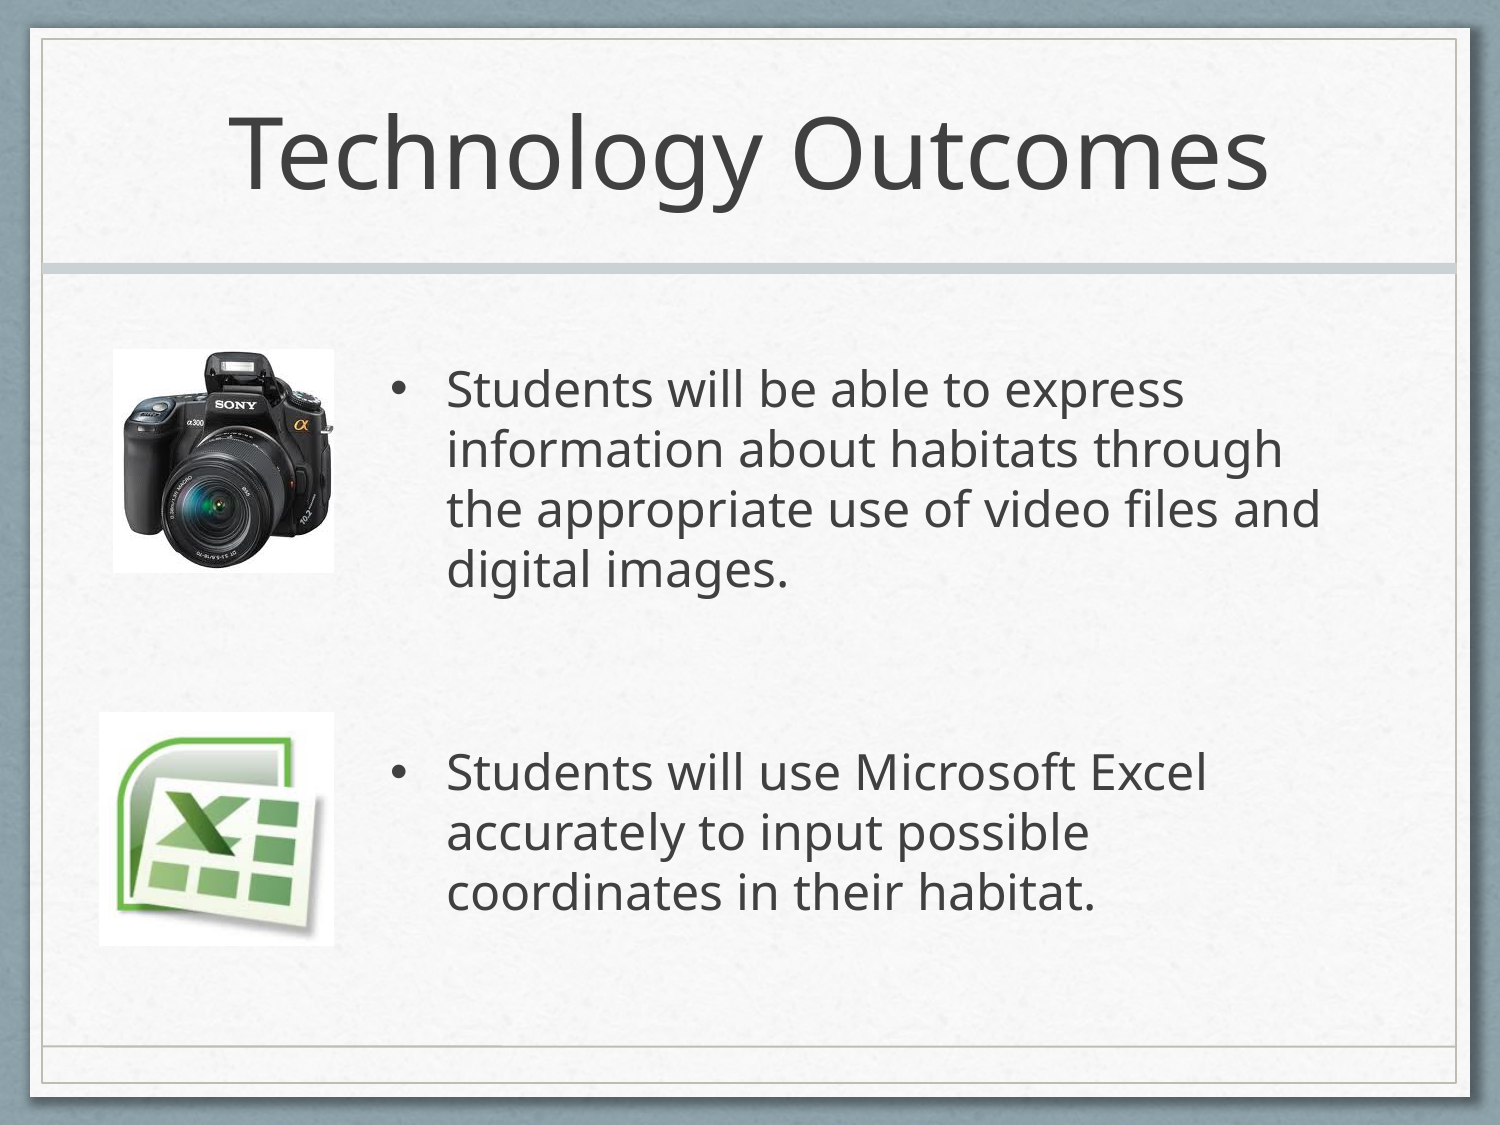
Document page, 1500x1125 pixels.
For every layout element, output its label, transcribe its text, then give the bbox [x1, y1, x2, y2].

picture [30, 28, 1470, 1097]
title Technology Outcomes [147, 40, 1353, 260]
list Students will be able to express information about habitats through the appropriate use of video files and digital images. Students will use Microsoft Excel accurately to input possible coordinates in their habitat. [375, 350, 1378, 995]
